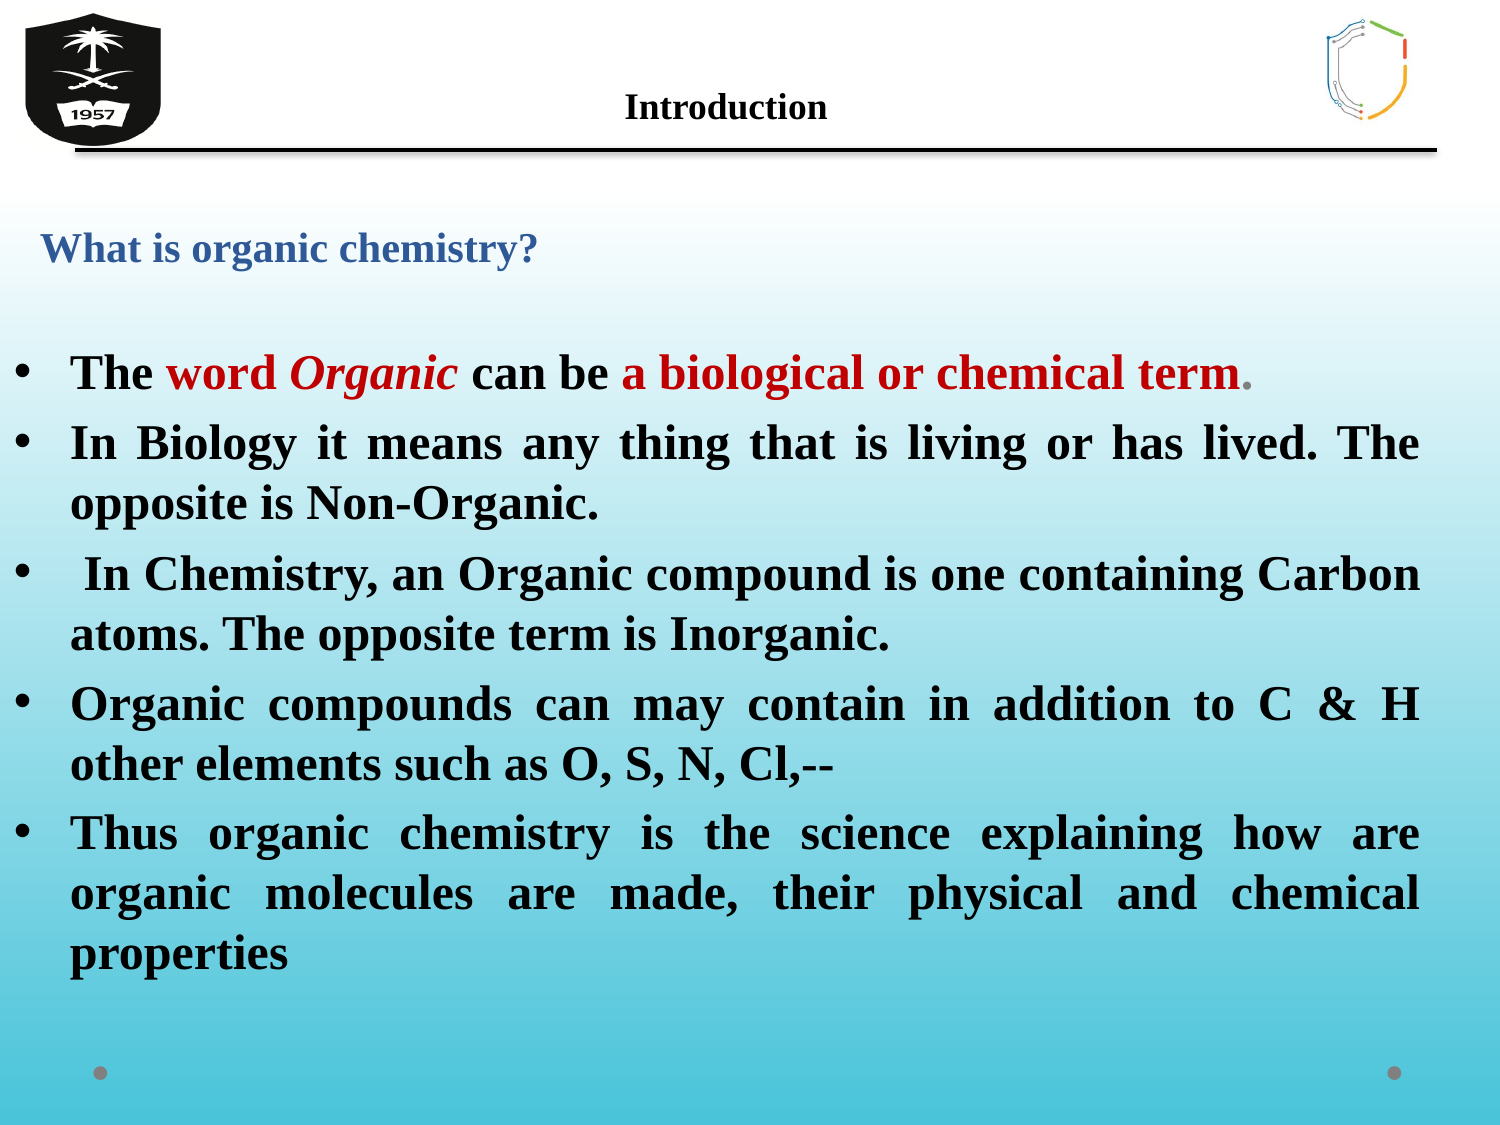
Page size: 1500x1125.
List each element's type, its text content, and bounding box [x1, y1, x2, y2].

title What is organic chemistry? [24, 174, 1200, 262]
picture [24, 12, 163, 151]
list The word Organic can be a biological or chemical term. In Biology it means any thing that is living or has lived. The opposite is Non-Organic. In Chemistry, an Organic compound is one containing Carbon atoms. The opposite term is Inorganic. Organic compounds can may contain in addition to C & H other elements such as O, S, N, Cl,-- Thus organic chemistry is the science explaining how are organic molecules are made, their physical and chemical properties [0, 262, 1437, 1000]
text_box Introduction [609, 74, 852, 135]
picture [1308, 12, 1426, 137]
